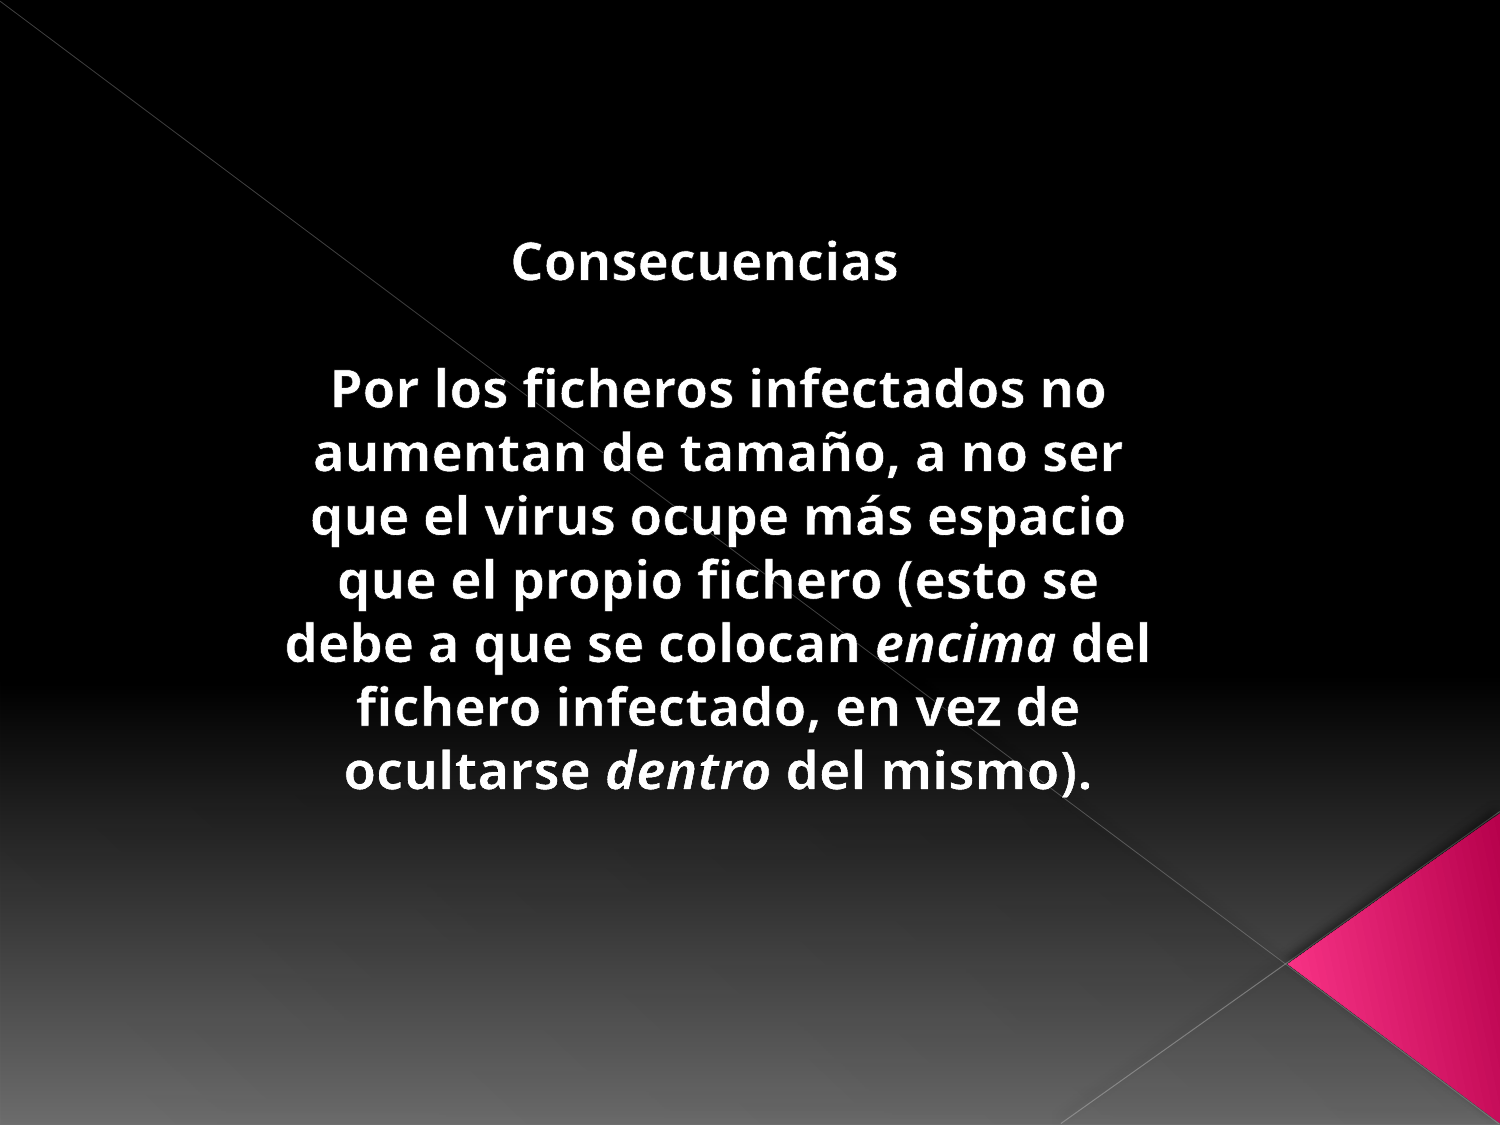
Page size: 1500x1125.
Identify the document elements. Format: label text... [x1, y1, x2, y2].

subtitle Consecuencias Por los ficheros infectados no aumentan de tamaño, a no ser que el virus ocupe más espacio que el propio fichero (esto se debe a que se colocan encima del fichero infectado, en vez de ocultarse dentro del mismo). [253, 219, 1188, 811]
